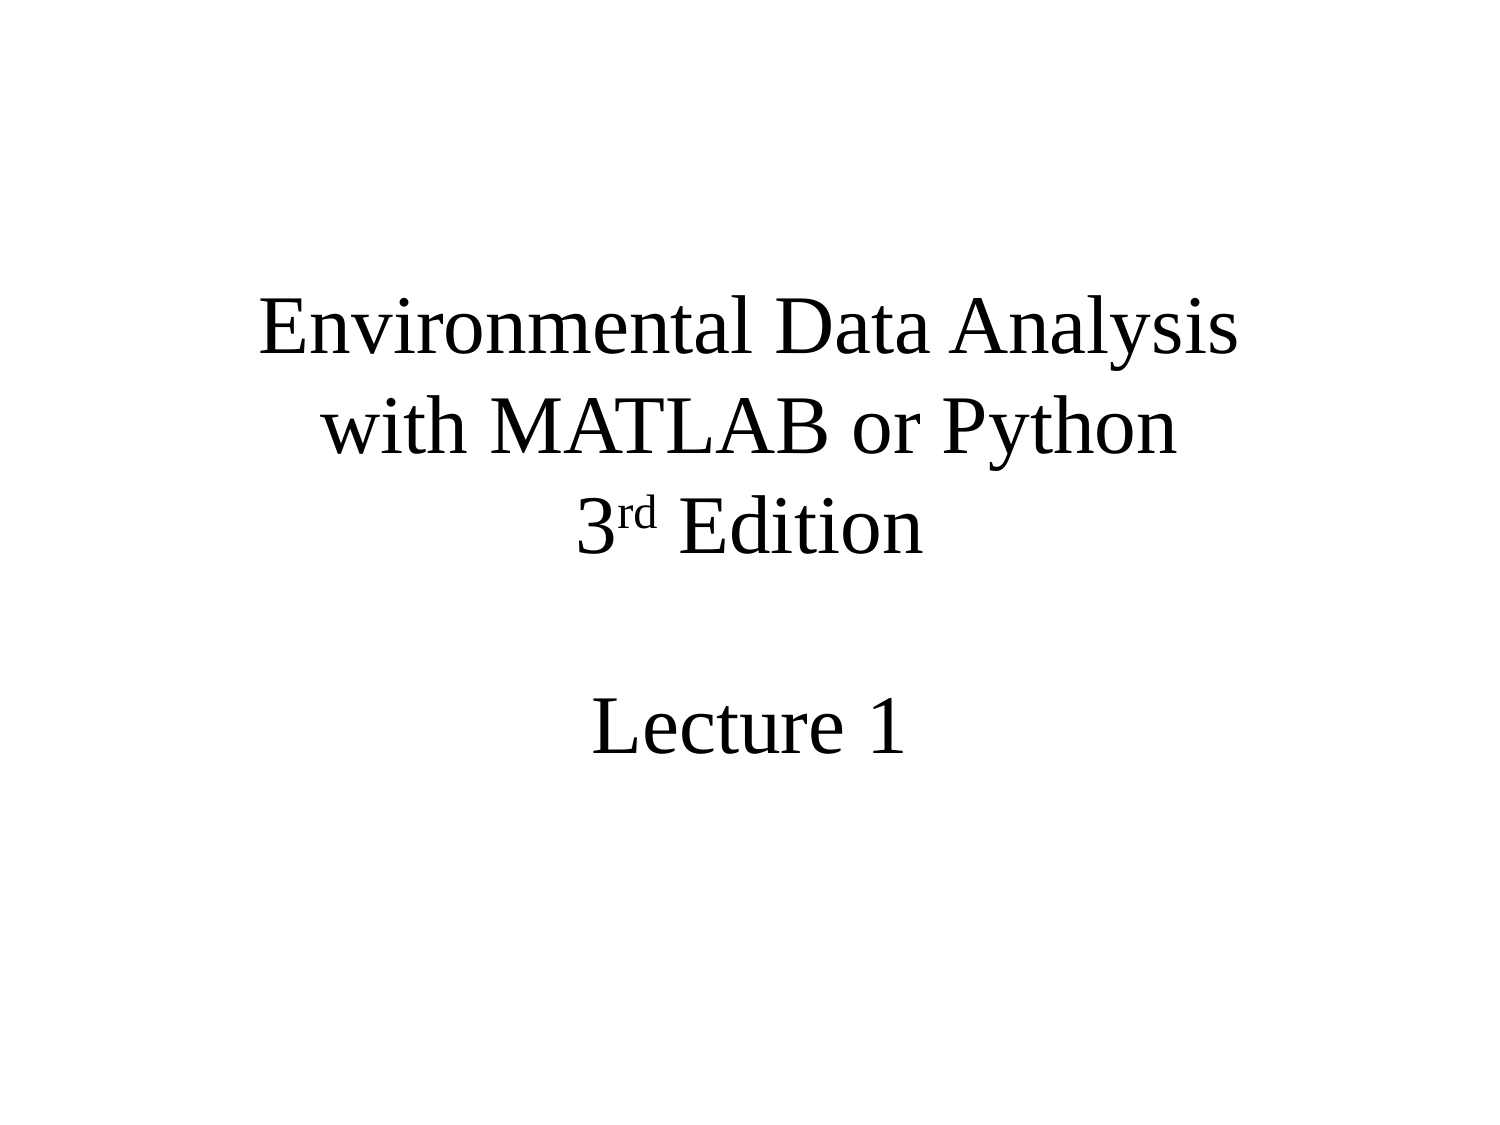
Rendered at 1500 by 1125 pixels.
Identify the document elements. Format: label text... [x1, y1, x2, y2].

title Environmental Data Analysis with MATLAB or Python 3rd Edition Lecture 1 [0, 249, 1500, 900]
